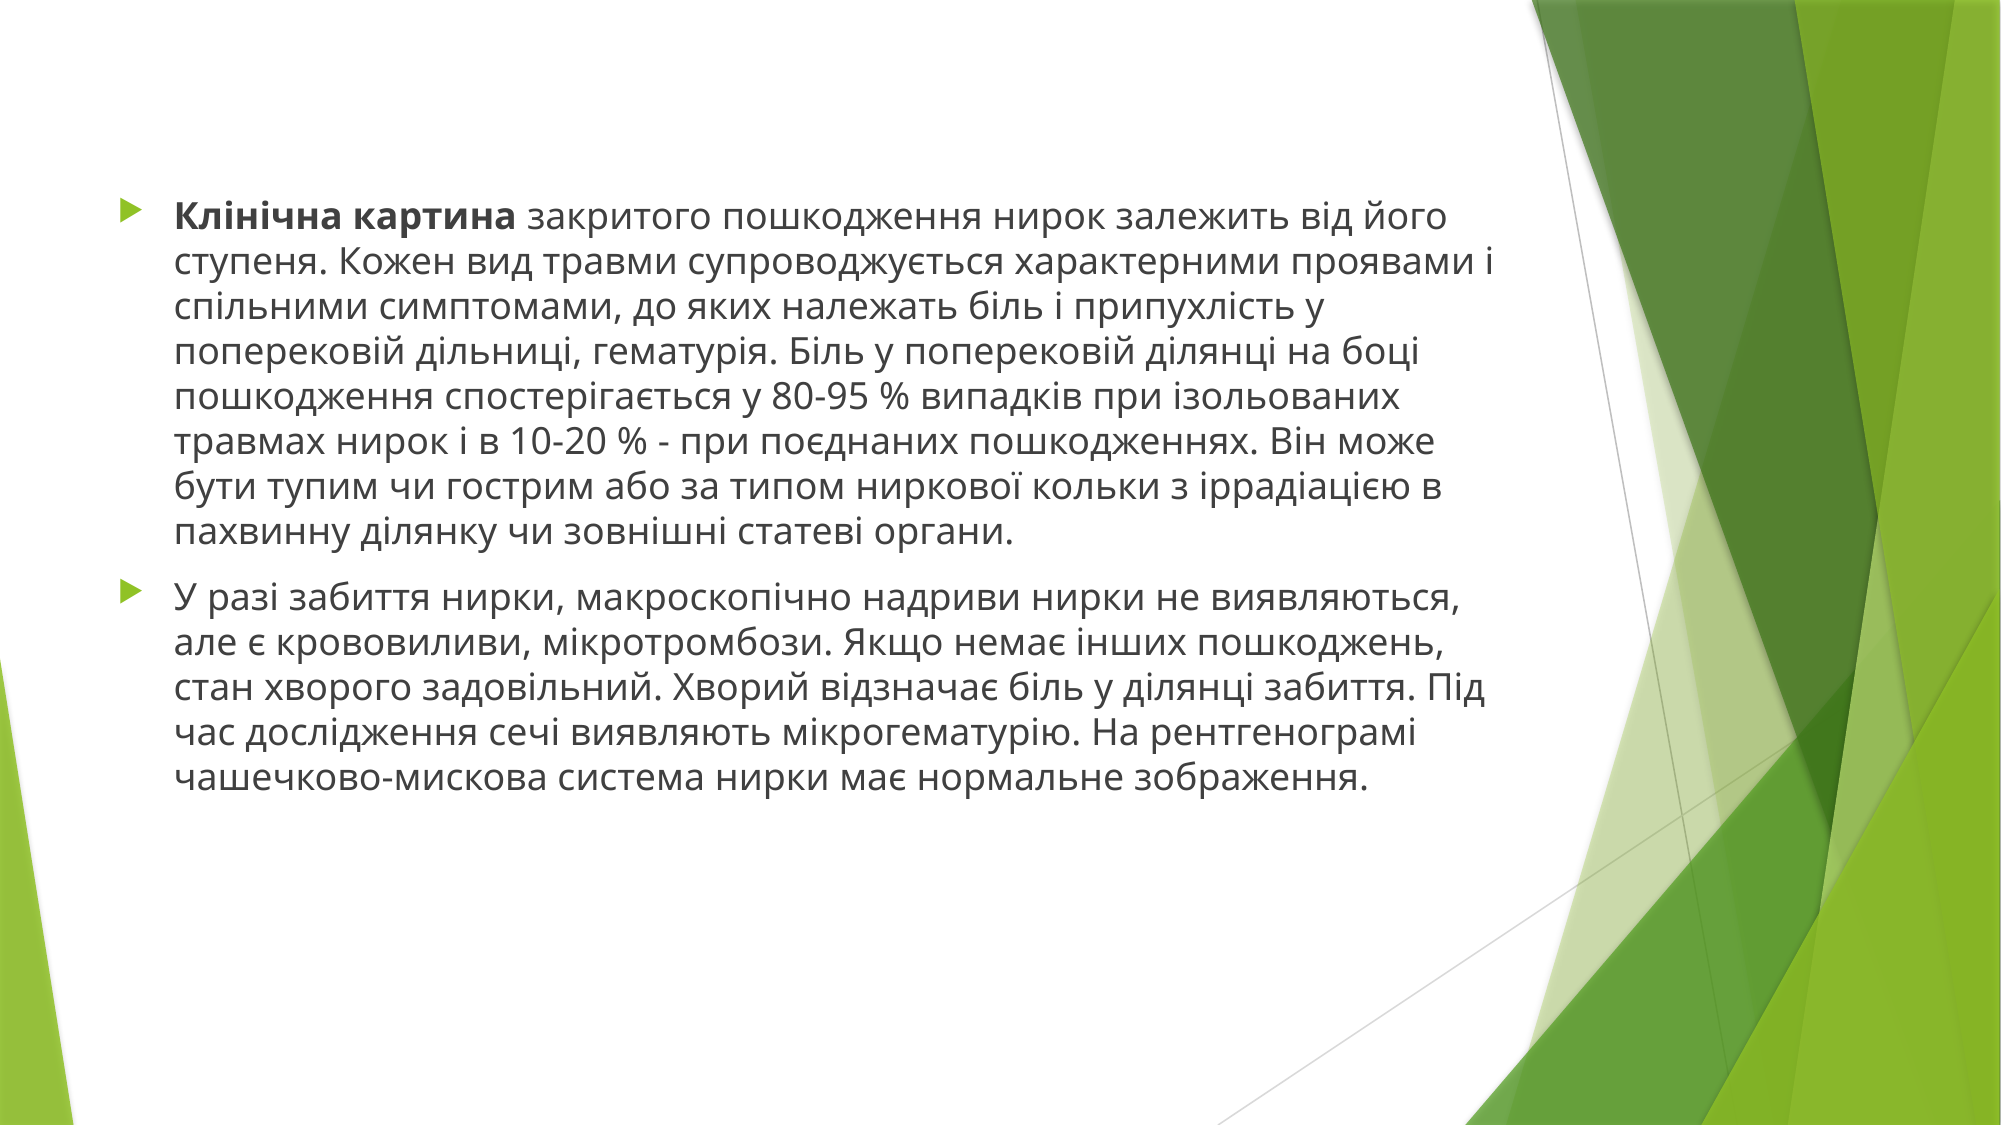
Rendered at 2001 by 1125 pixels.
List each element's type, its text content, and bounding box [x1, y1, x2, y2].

list Клiнiчна картина закритого пошкодження нирок залежить від його ступеня. Кожен вид травми супроводжується характерними проявами і спільними симптомами, до яких належать біль і припухлість у поперековій дільниці, гематурія. Біль у поперековій ділянці на боці пошкодження спостерігається у 80-95 % випадків при ізольованих травмах нирок і в 10-20 % - при поєднаних пошкодженнях. Він може бути тупим чи гострим або за типом ниркової кольки з іррадіацією в пахвинну ділянку чи зовнішні статеві органи. У разі забиття нирки, макроскопічно надриви нирки не виявляються, але є крововиливи, мікротромбози. Якщо немає інших пошкоджень, стан хворого задовільний. Хворий відзначає біль у ділянці забиття. Під час дослідження сечі виявляють мікрогематурію. На рентгенограмі чашечково-мискова система нирки має нормальне зображення. [102, 184, 1513, 821]
